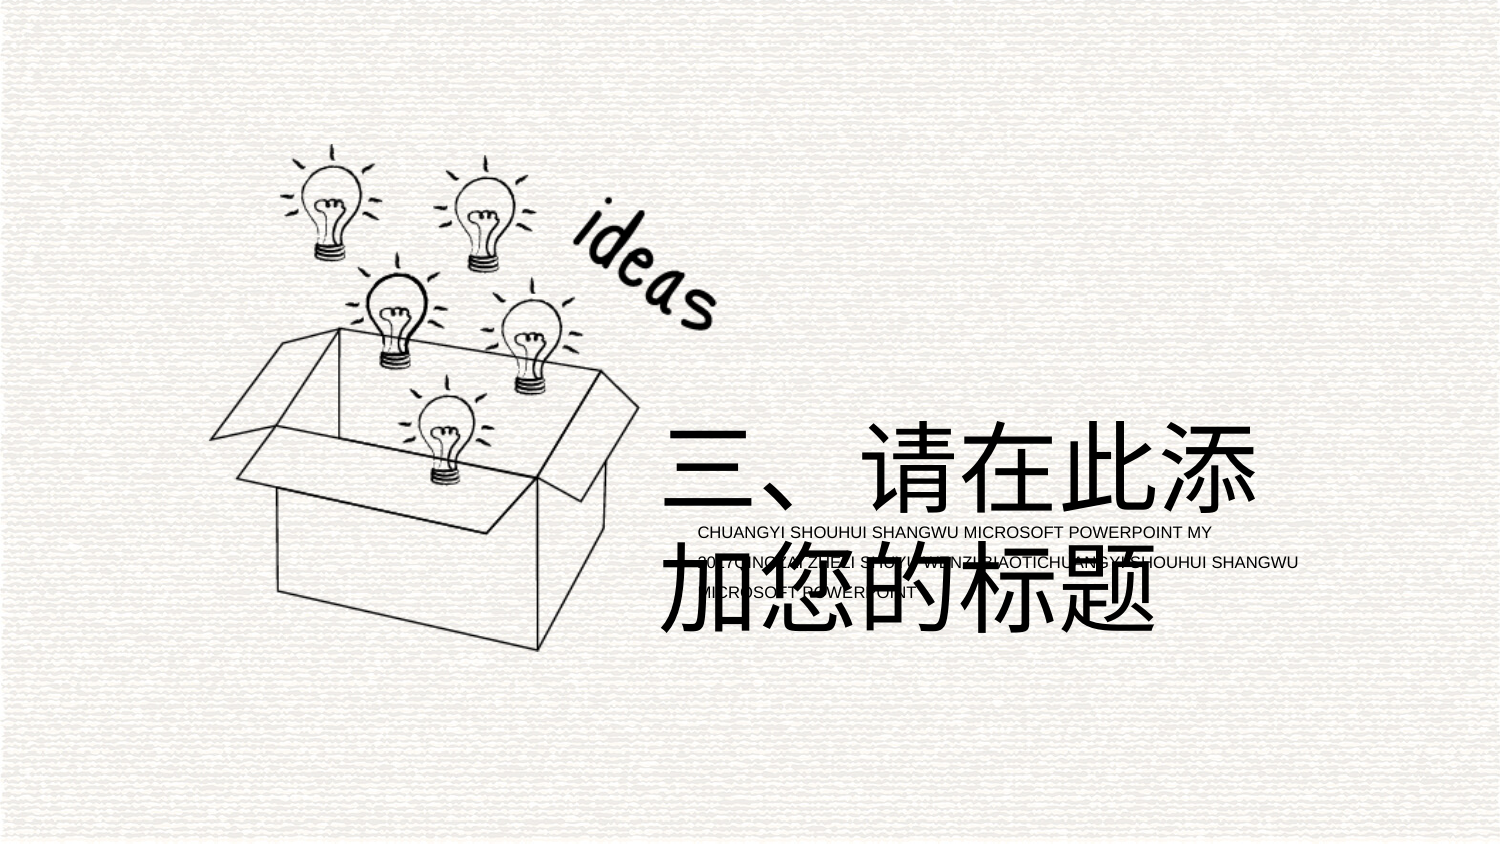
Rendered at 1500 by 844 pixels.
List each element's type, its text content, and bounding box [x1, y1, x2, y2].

text_box 三、请在此添加您的标题 [721, 398, 1334, 504]
text_box CHUANGYI SHOUHUI SHANGWU MICROSOFT POWERPOINT MY 2017QINGZAI ZHELI SHUYU WENZI BIAOTICHUANGYI SHOUHUI SHANGWU MICROSOFT POWERPOINT [721, 504, 1334, 610]
text_box 三、请在此添加您的标题 [721, 610, 1334, 653]
picture [0, 0, 1500, 844]
